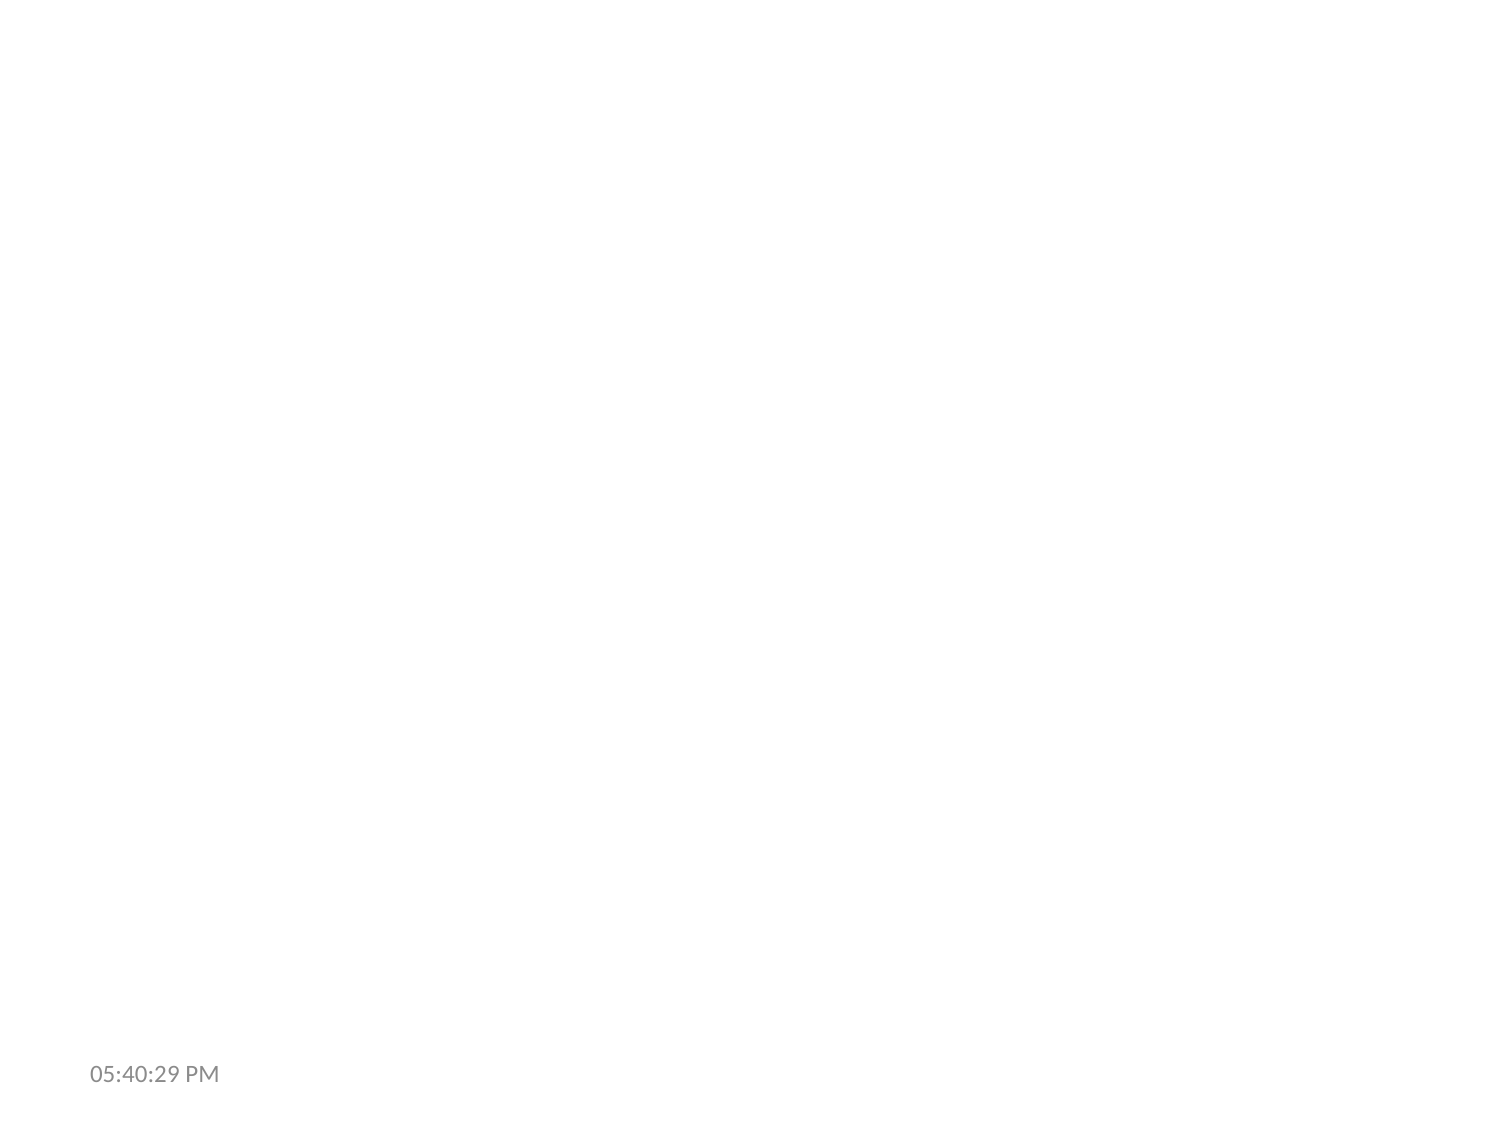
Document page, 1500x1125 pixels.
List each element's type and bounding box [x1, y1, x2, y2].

slide_number [75, 1042, 425, 1103]
